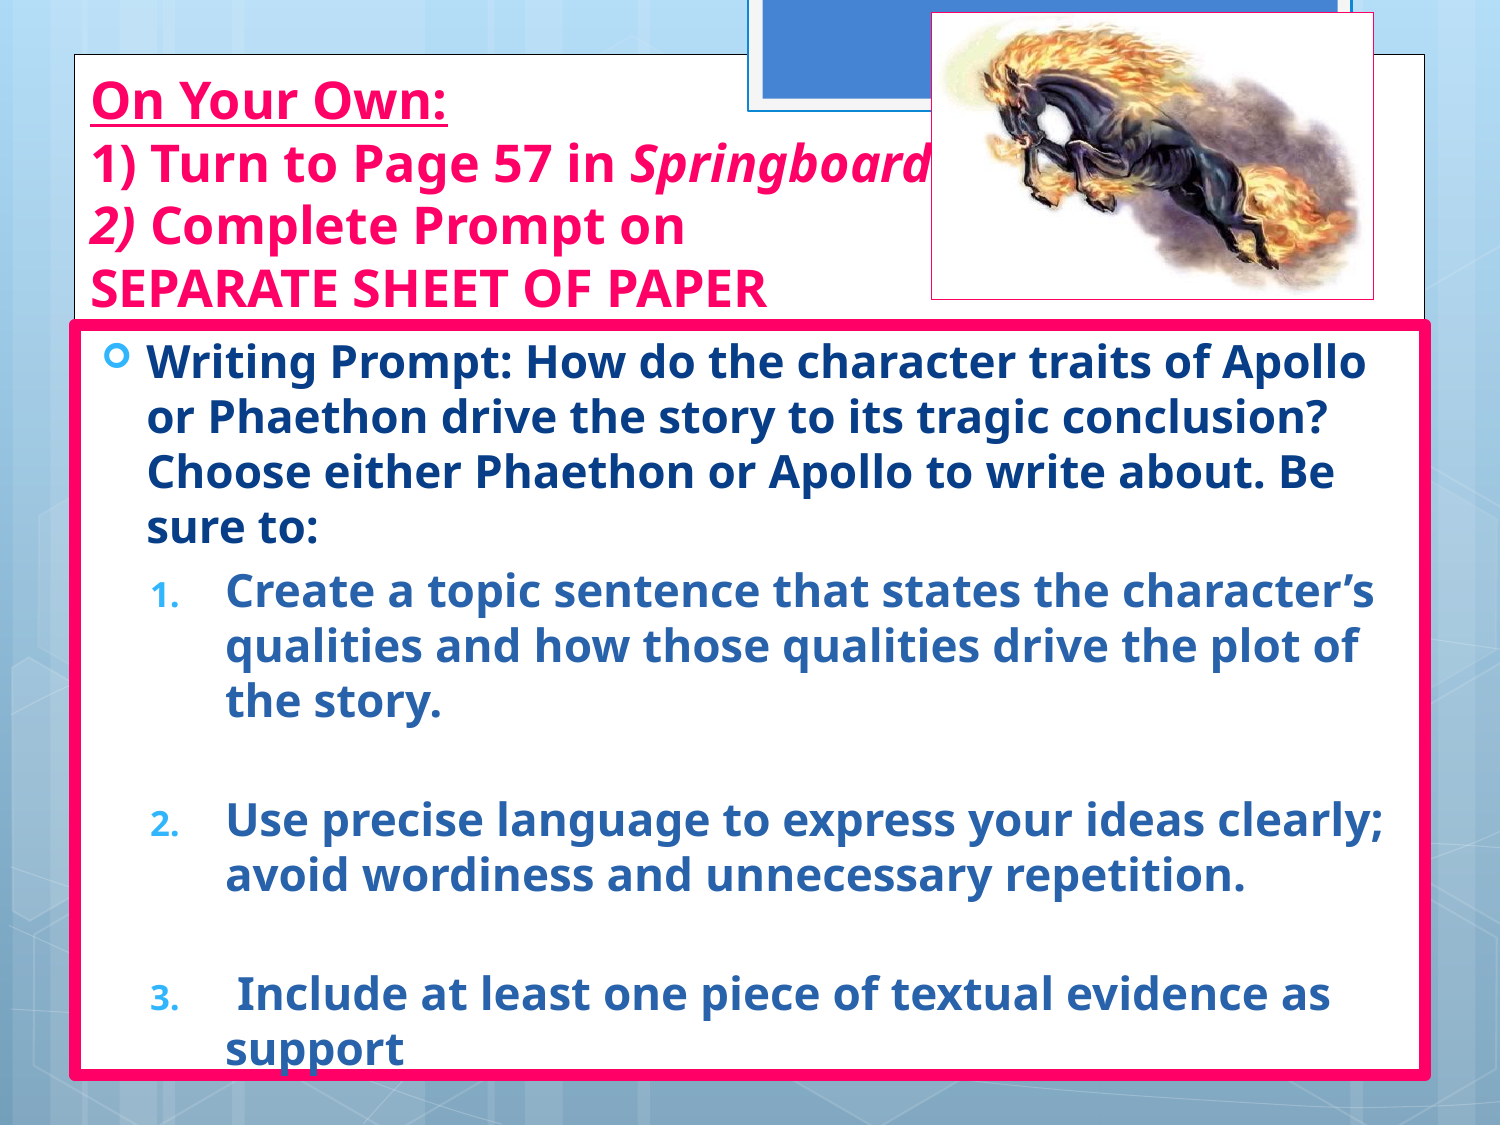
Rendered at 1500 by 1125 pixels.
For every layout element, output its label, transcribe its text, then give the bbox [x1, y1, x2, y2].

text_box On Your Own: 1) Turn to Page 57 in Springboard 2) Complete Prompt on SEPARATE SHEET OF PAPER [74, 62, 1425, 325]
picture [930, 12, 1374, 301]
list Writing Prompt: How do the character traits of Apollo or Phaethon drive the story to its tragic conclusion? Choose either Phaethon or Apollo to write about. Be sure to: Create a topic sentence that states the character’s qualities and how those qualities drive the plot of the story. Use precise language to express your ideas clearly; avoid wordiness and unnecessary repetition. Include at least one piece of textual evidence as support [75, 324, 1425, 1075]
